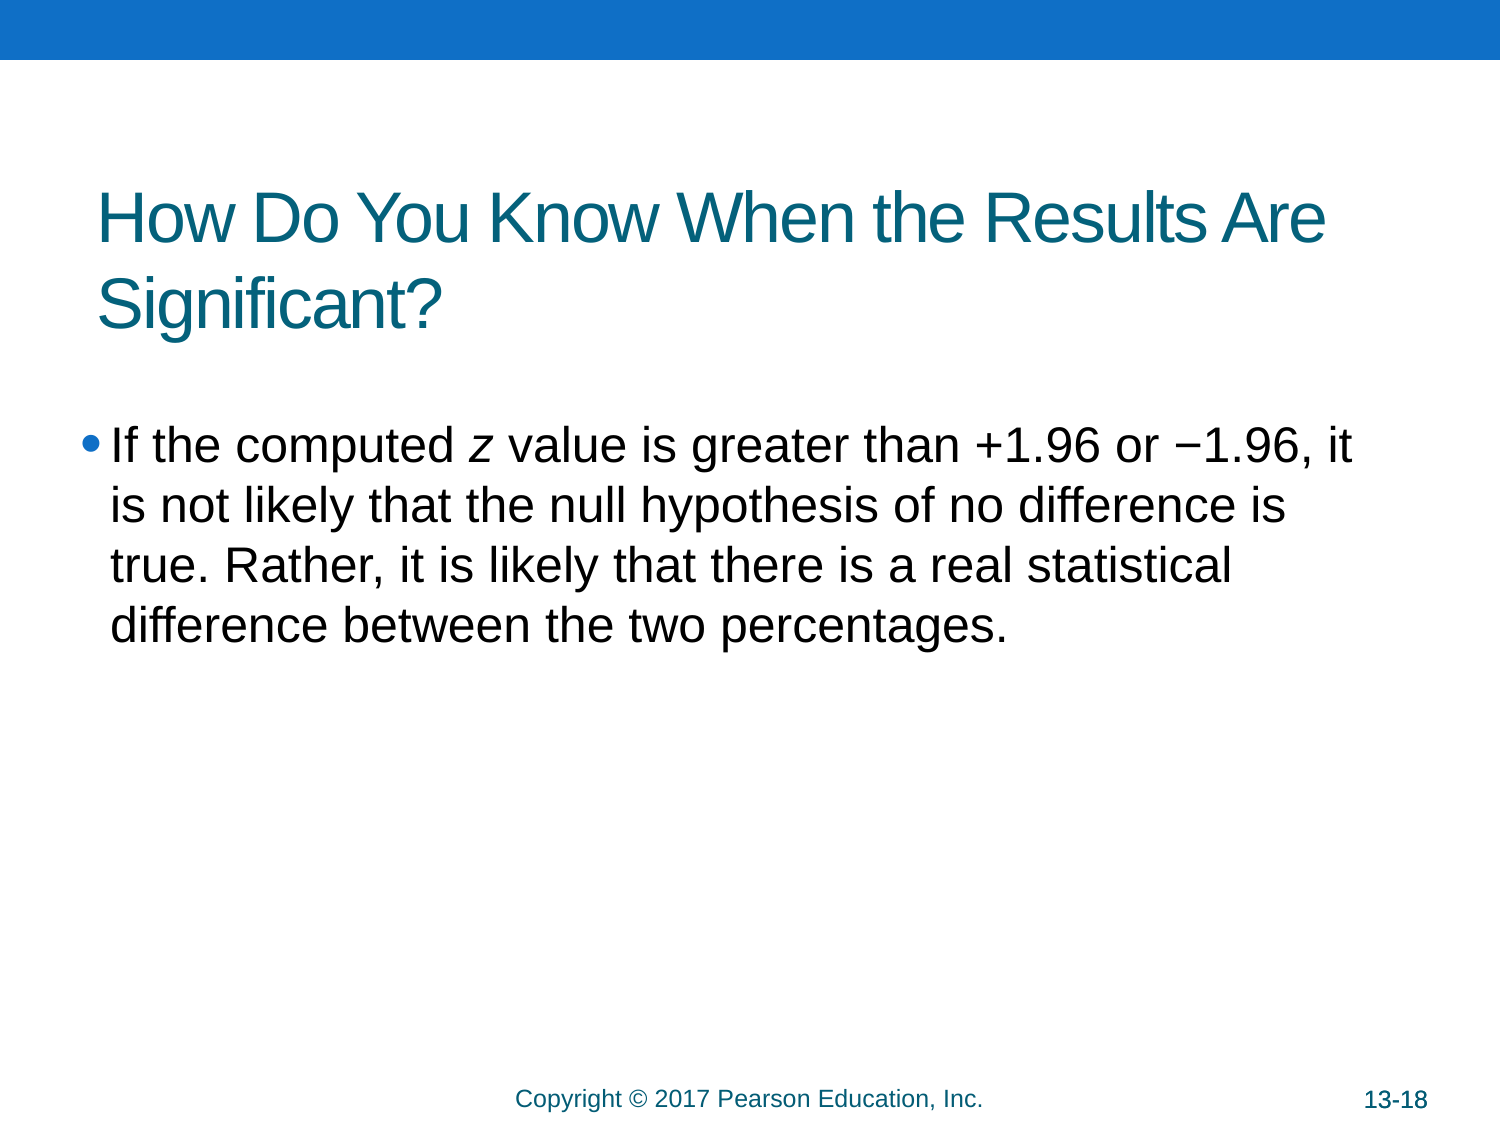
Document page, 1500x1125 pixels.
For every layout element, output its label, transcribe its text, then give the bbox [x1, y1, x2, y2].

list If the computed z value is greater than +1.96 or −1.96, it is not likely that the null hypothesis of no difference is true. Rather, it is likely that there is a real statistical difference between the two percentages. [65, 404, 1416, 1125]
title How Do You Know When the Results Are Significant? [81, 162, 1432, 351]
